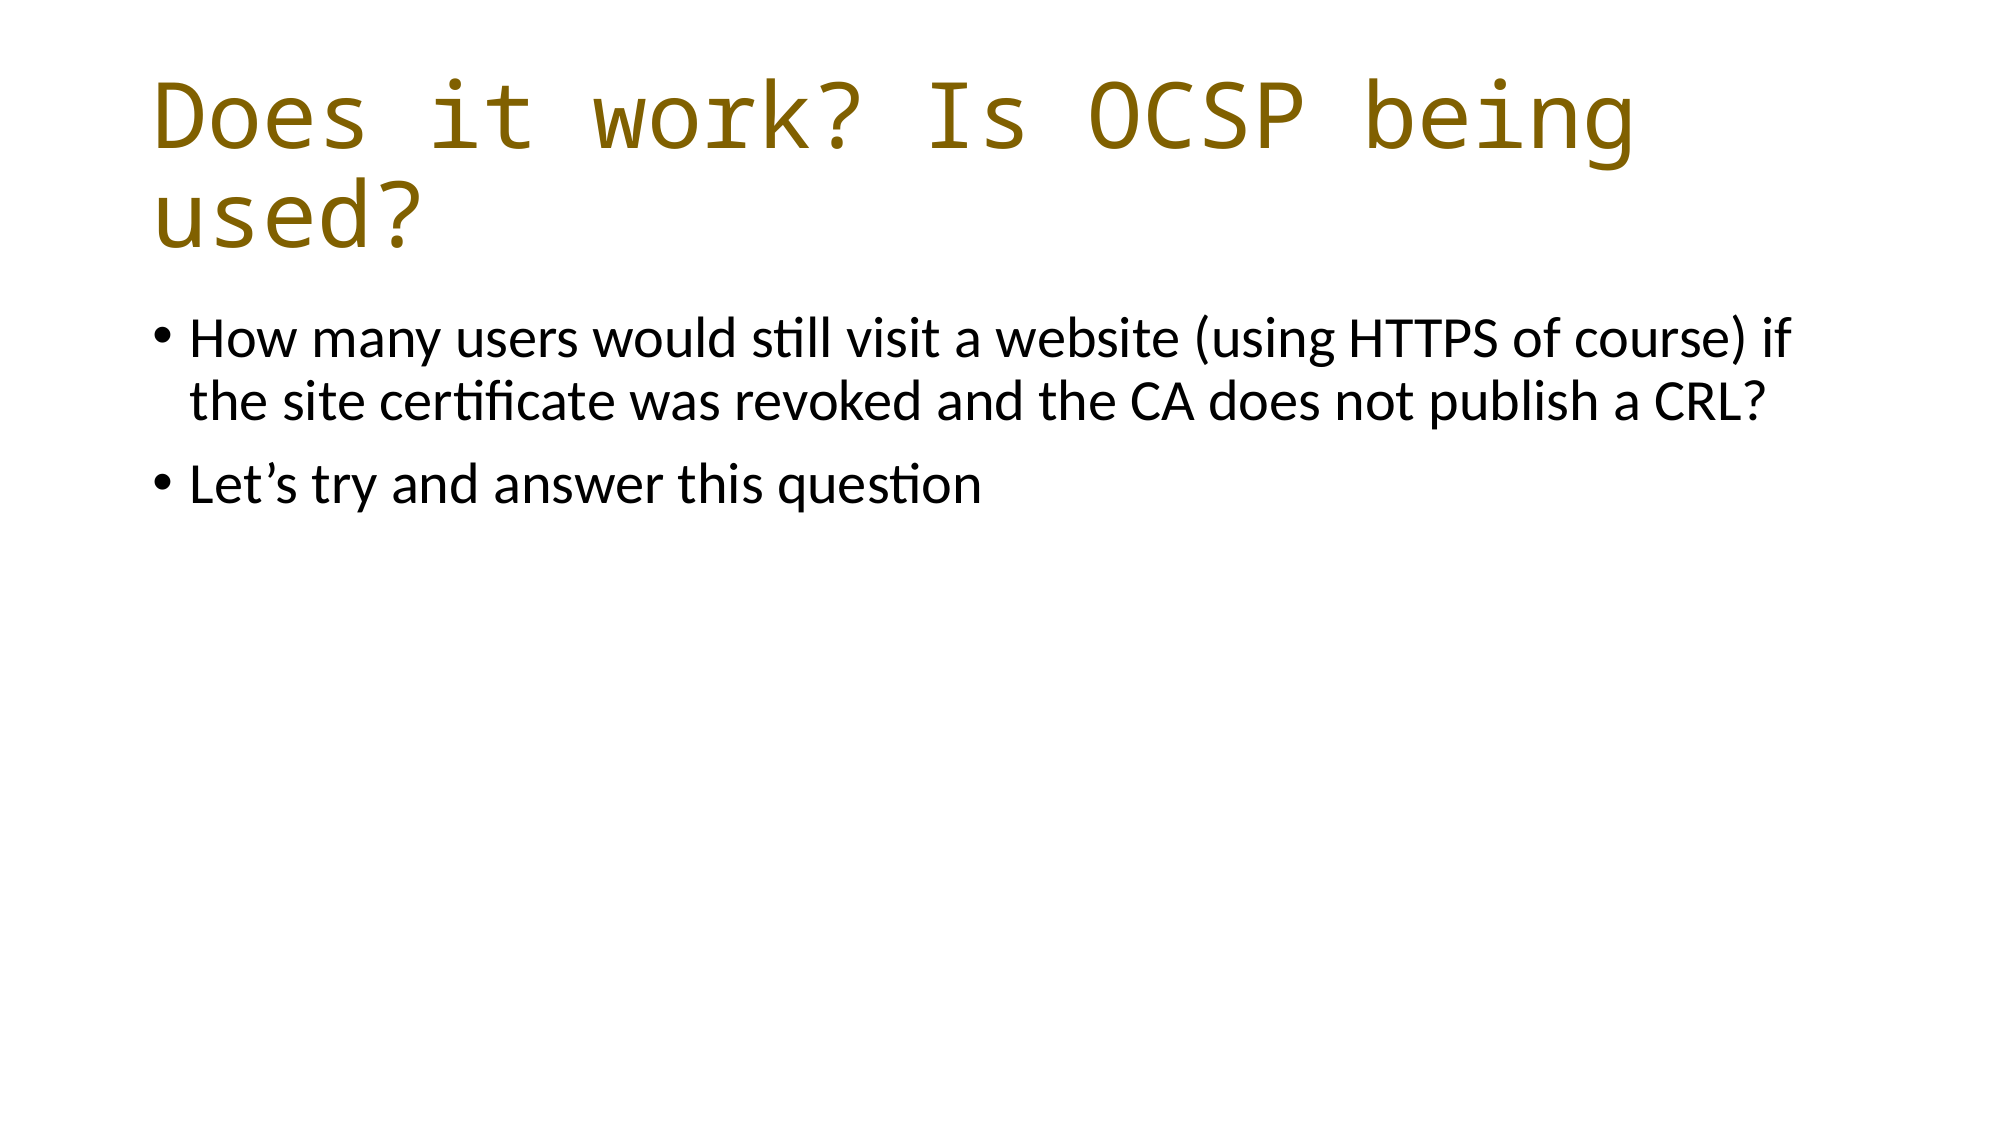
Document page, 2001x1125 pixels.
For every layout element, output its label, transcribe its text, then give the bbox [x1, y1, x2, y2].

title Does it work? Is OCSP being used? [137, 59, 1863, 278]
list How many users would still visit a website (using HTTPS of course) if the site certificate was revoked and the CA does not publish a CRL? Let’s try and answer this question [137, 299, 1863, 1014]
